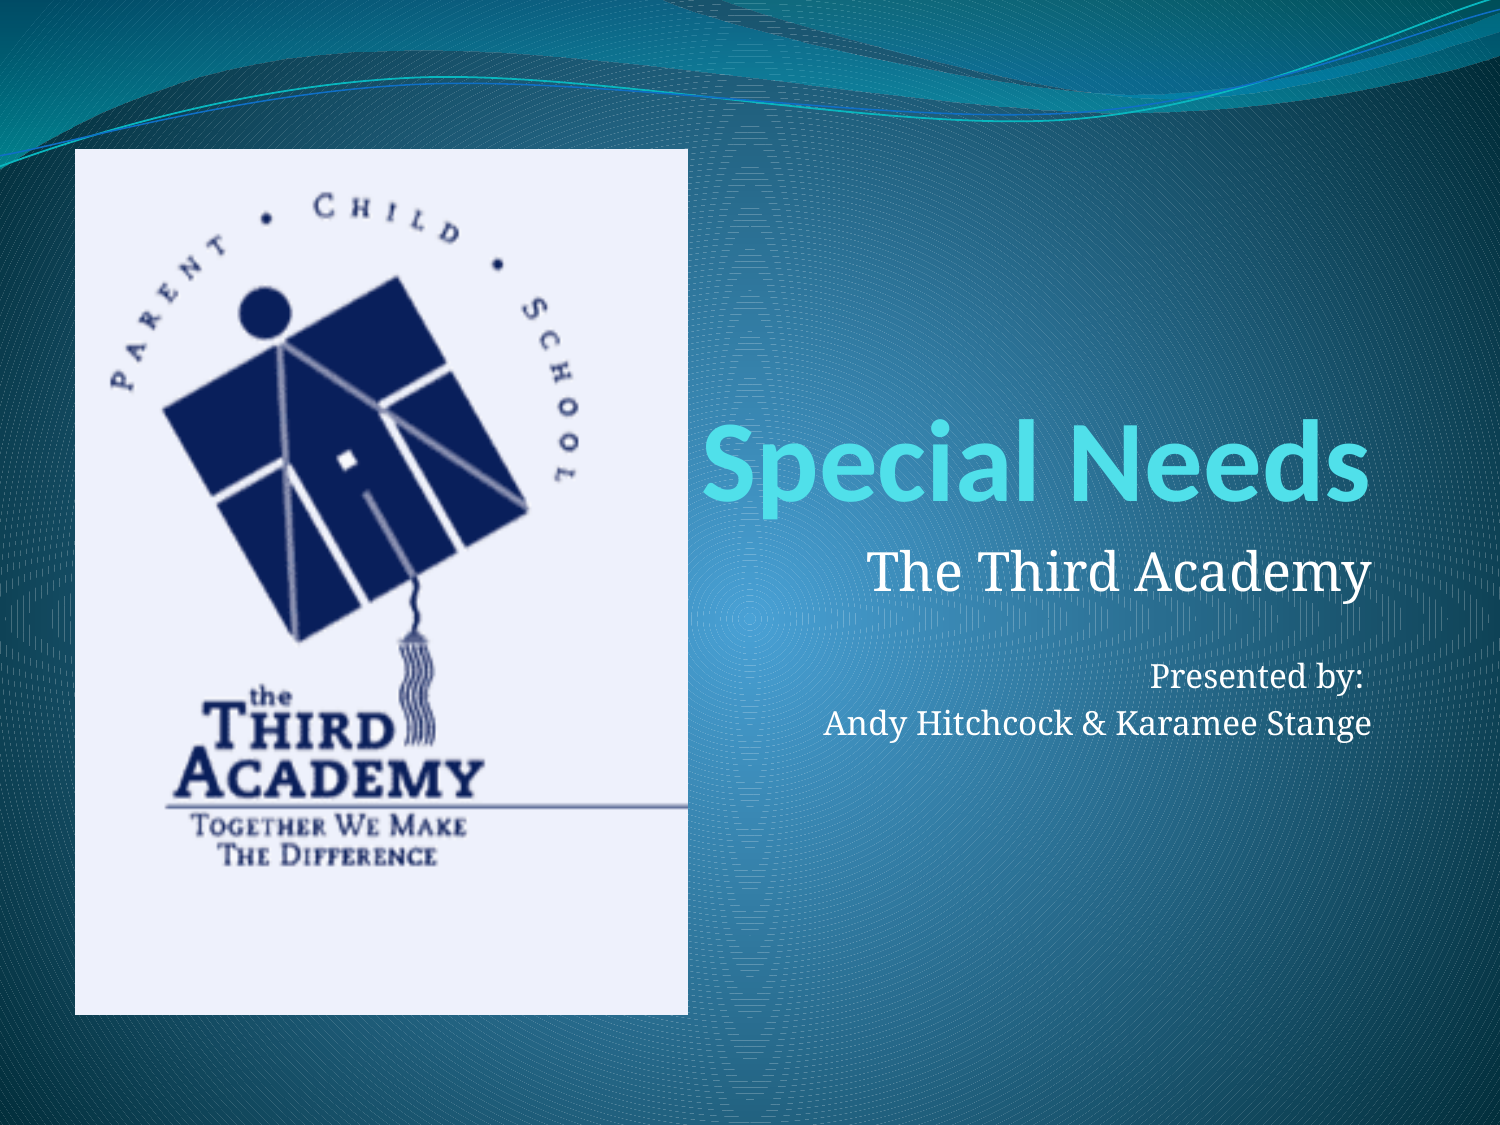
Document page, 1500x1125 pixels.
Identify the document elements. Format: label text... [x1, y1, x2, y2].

subtitle The Third Academy Presented by: Andy Hitchcock & Karamee Stange [694, 529, 1377, 818]
title Special Needs [694, 224, 1376, 526]
picture [74, 149, 688, 1015]
